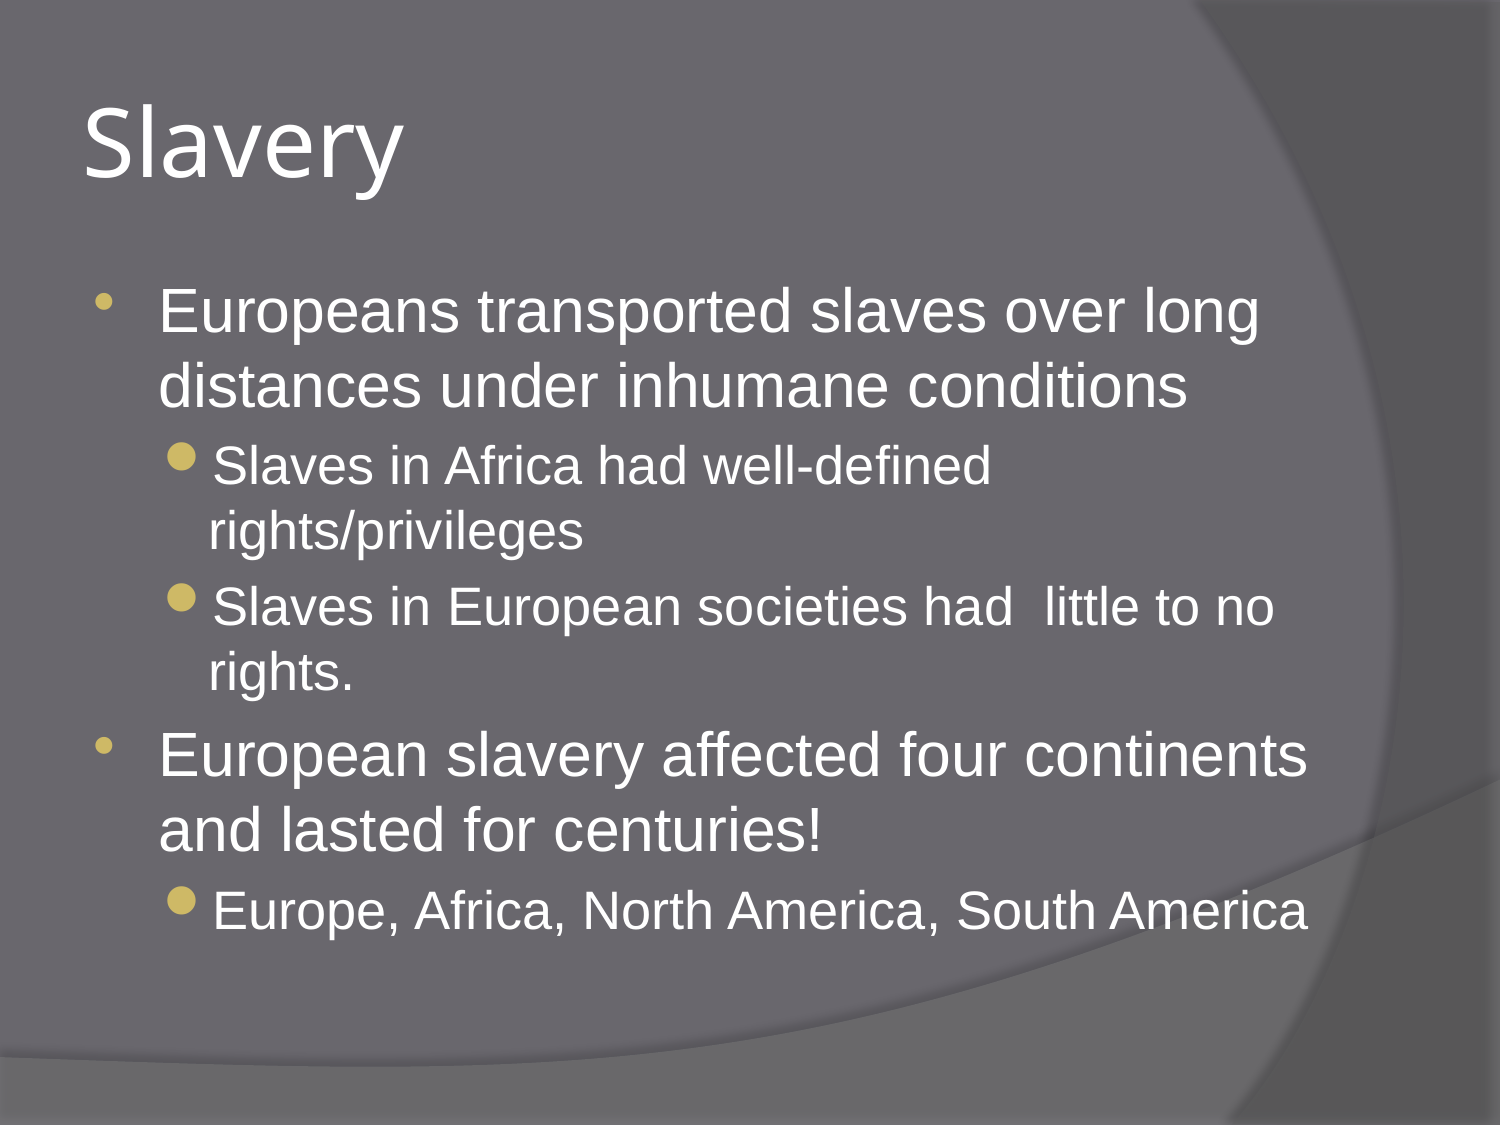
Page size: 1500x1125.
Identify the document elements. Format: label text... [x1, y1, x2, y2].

title Slavery [75, 45, 1300, 233]
list Europeans transported slaves over long distances under inhumane conditions Slaves in Africa had well-defined rights/privileges Slaves in European societies had little to no rights. European slavery affected four continents and lasted for centuries! Europe, Africa, North America, South America [75, 262, 1388, 988]
